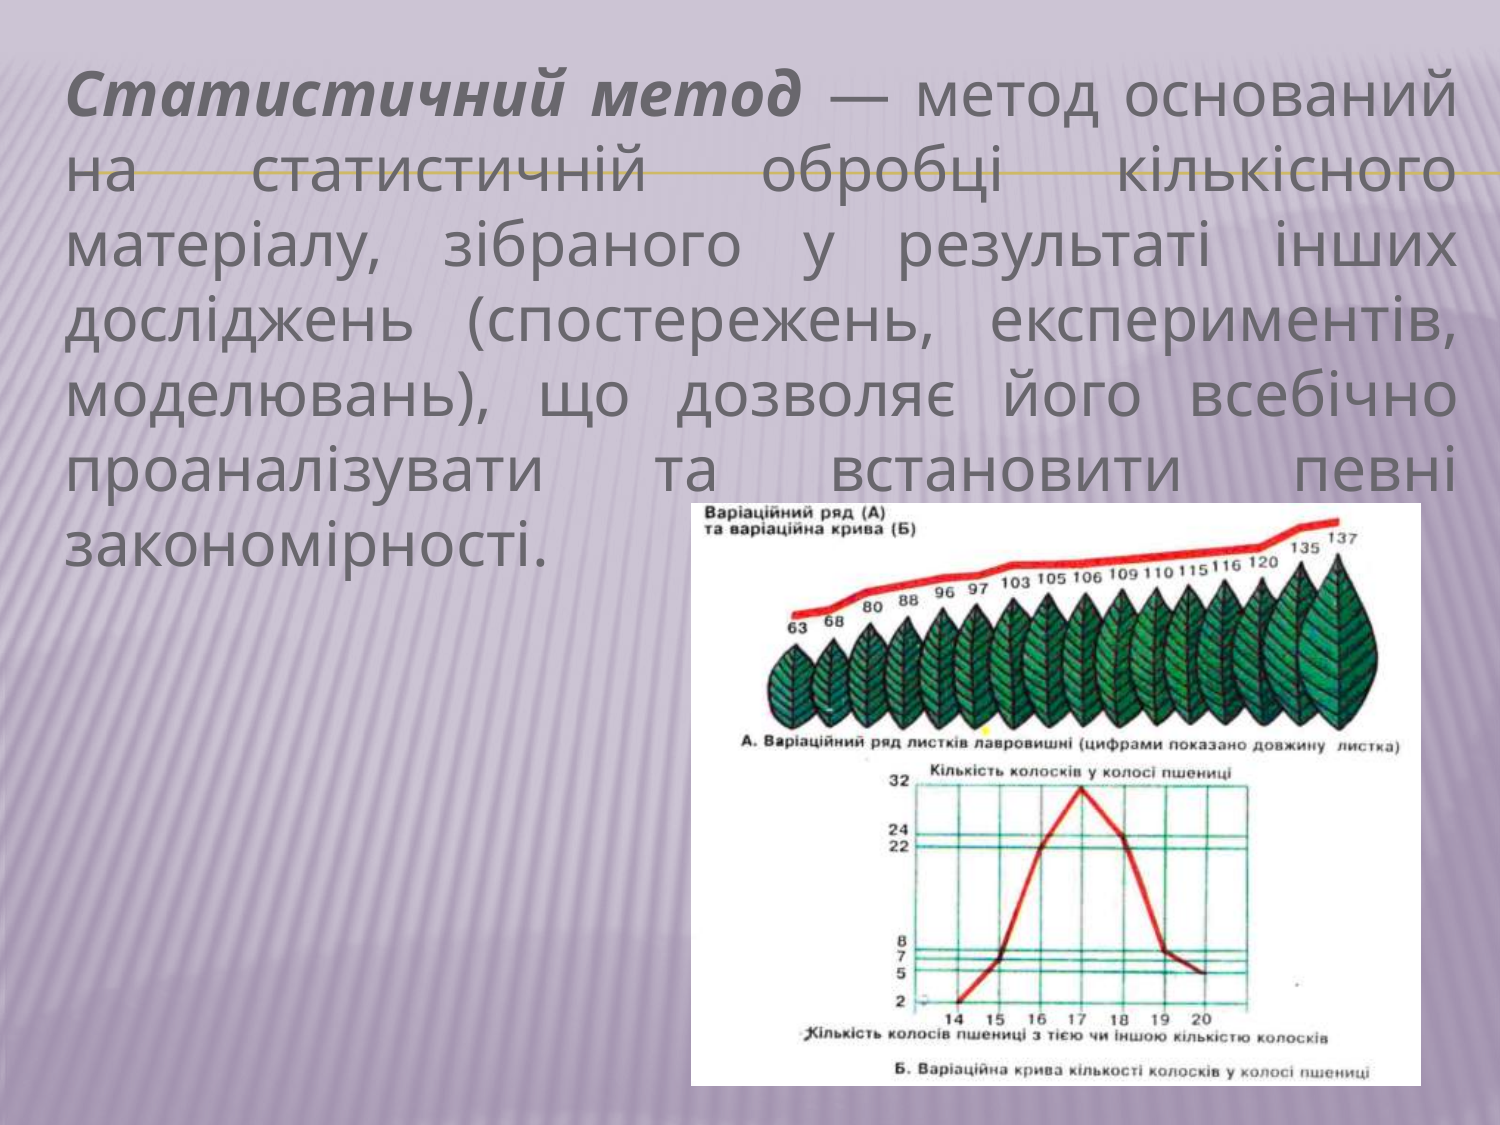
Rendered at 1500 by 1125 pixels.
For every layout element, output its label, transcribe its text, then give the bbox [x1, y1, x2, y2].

list Статистичний метод — метод оснований на статистичній обробці кількісного матеріалу, зібраного у результаті інших досліджень (спостережень, експериментів, моделювань), що дозволяє його всебічно проаналізувати та встановити певні закономірності. [50, 46, 1475, 998]
picture [691, 503, 1421, 1087]
